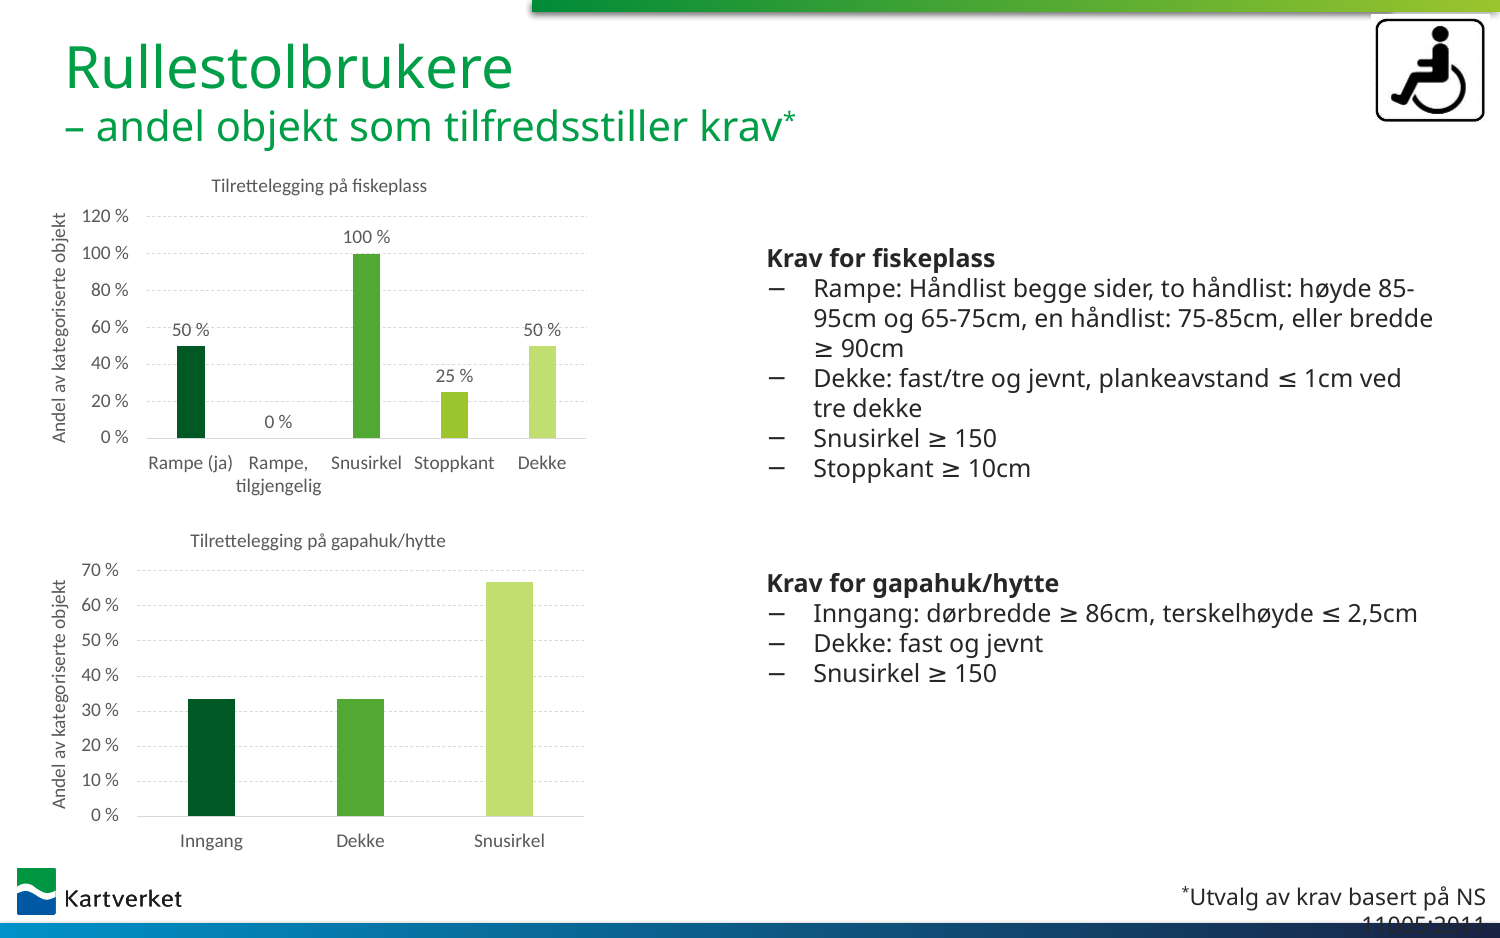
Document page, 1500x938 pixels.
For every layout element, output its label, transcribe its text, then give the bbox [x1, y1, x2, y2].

picture [41, 520, 596, 859]
text_box Krav for gapahuk/hytte Inngang: dørbredde ≥ 86cm, terskelhøyde ≤ 2,5cm Dekke: fast og jevnt Snusirkel ≥ 150 [751, 560, 1452, 695]
picture [1371, 13, 1491, 127]
picture [41, 166, 598, 505]
text_box *Utvalg av krav basert på NS 11005:2011 [1068, 873, 1500, 938]
text_box Rullestolbrukere – andel objekt som tilfredsstiller krav* [49, 29, 1431, 158]
text_box Krav for fiskeplass Rampe: Håndlist begge sider, to håndlist: høyde 85-95cm og 65-75cm, en håndlist: 75-85cm, eller bredde ≥ 90cm Dekke: fast/tre og jevnt, plankeavstand ≤ 1cm ved tre dekke Snusirkel ≥ 150 Stoppkant ≥ 10cm [751, 235, 1452, 490]
